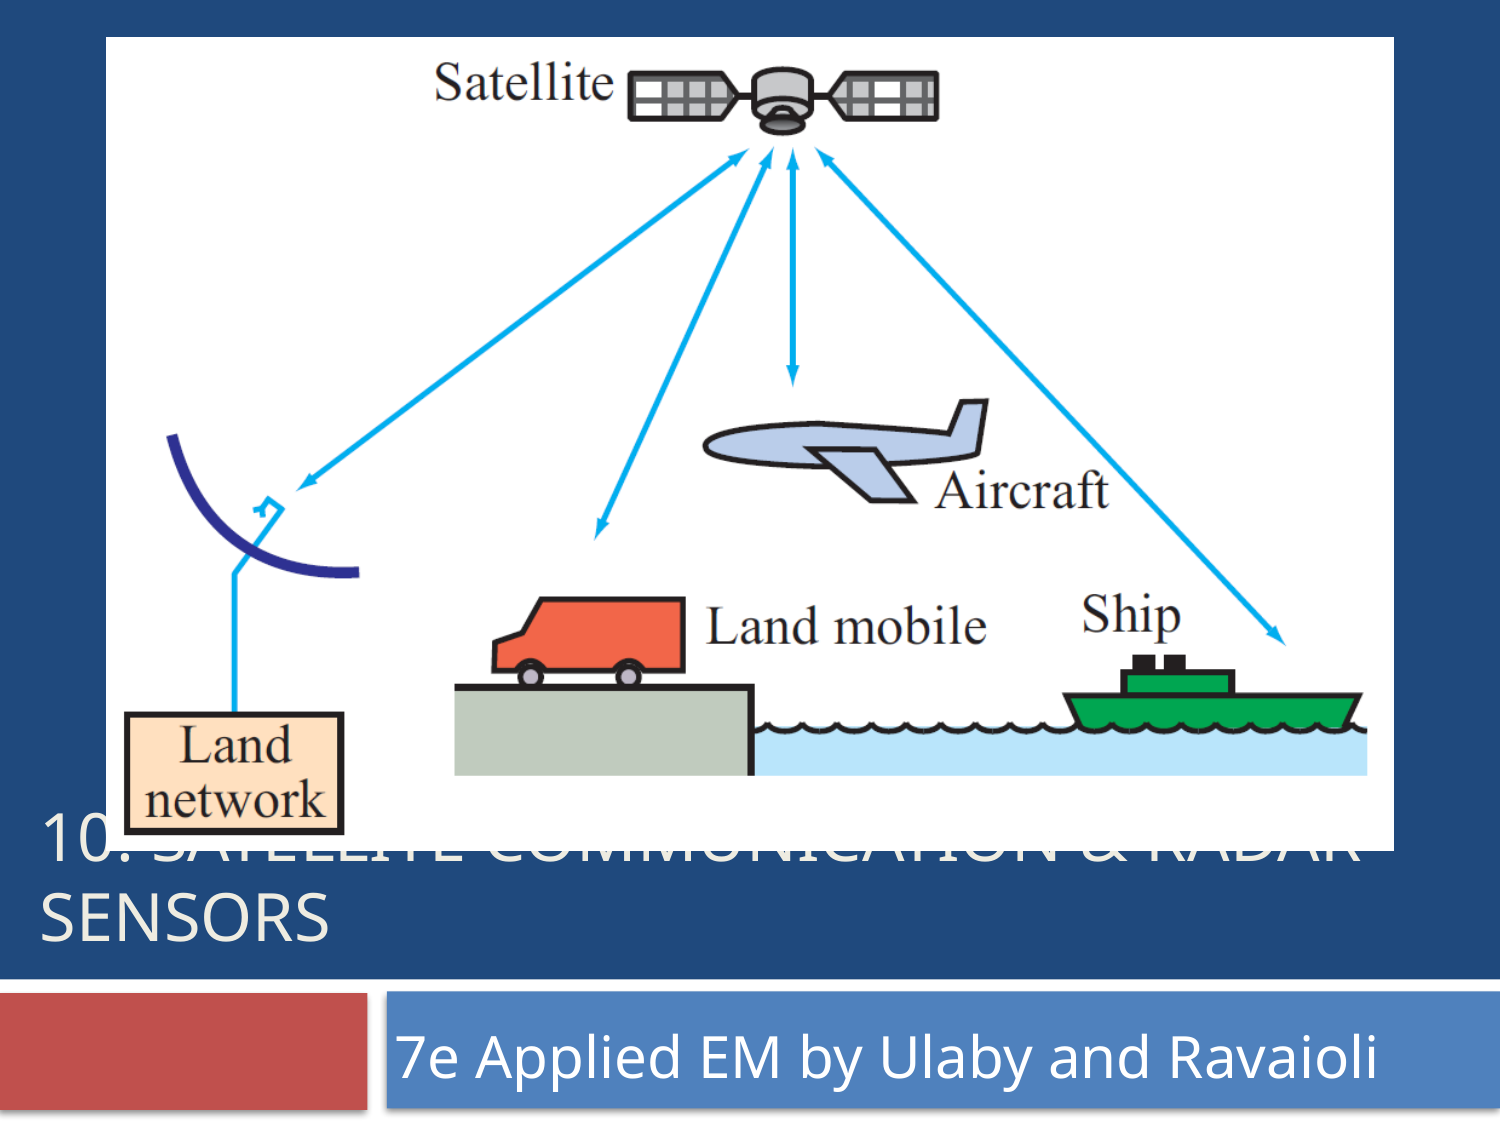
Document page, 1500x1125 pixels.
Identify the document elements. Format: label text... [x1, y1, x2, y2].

picture [105, 37, 1394, 851]
text_box 7e Applied EM by Ulaby and Ravaioli [379, 1012, 1395, 1125]
title 10. Satellite Communication & Radar Sensors [24, 662, 1500, 963]
subtitle [387, 992, 1488, 1105]
